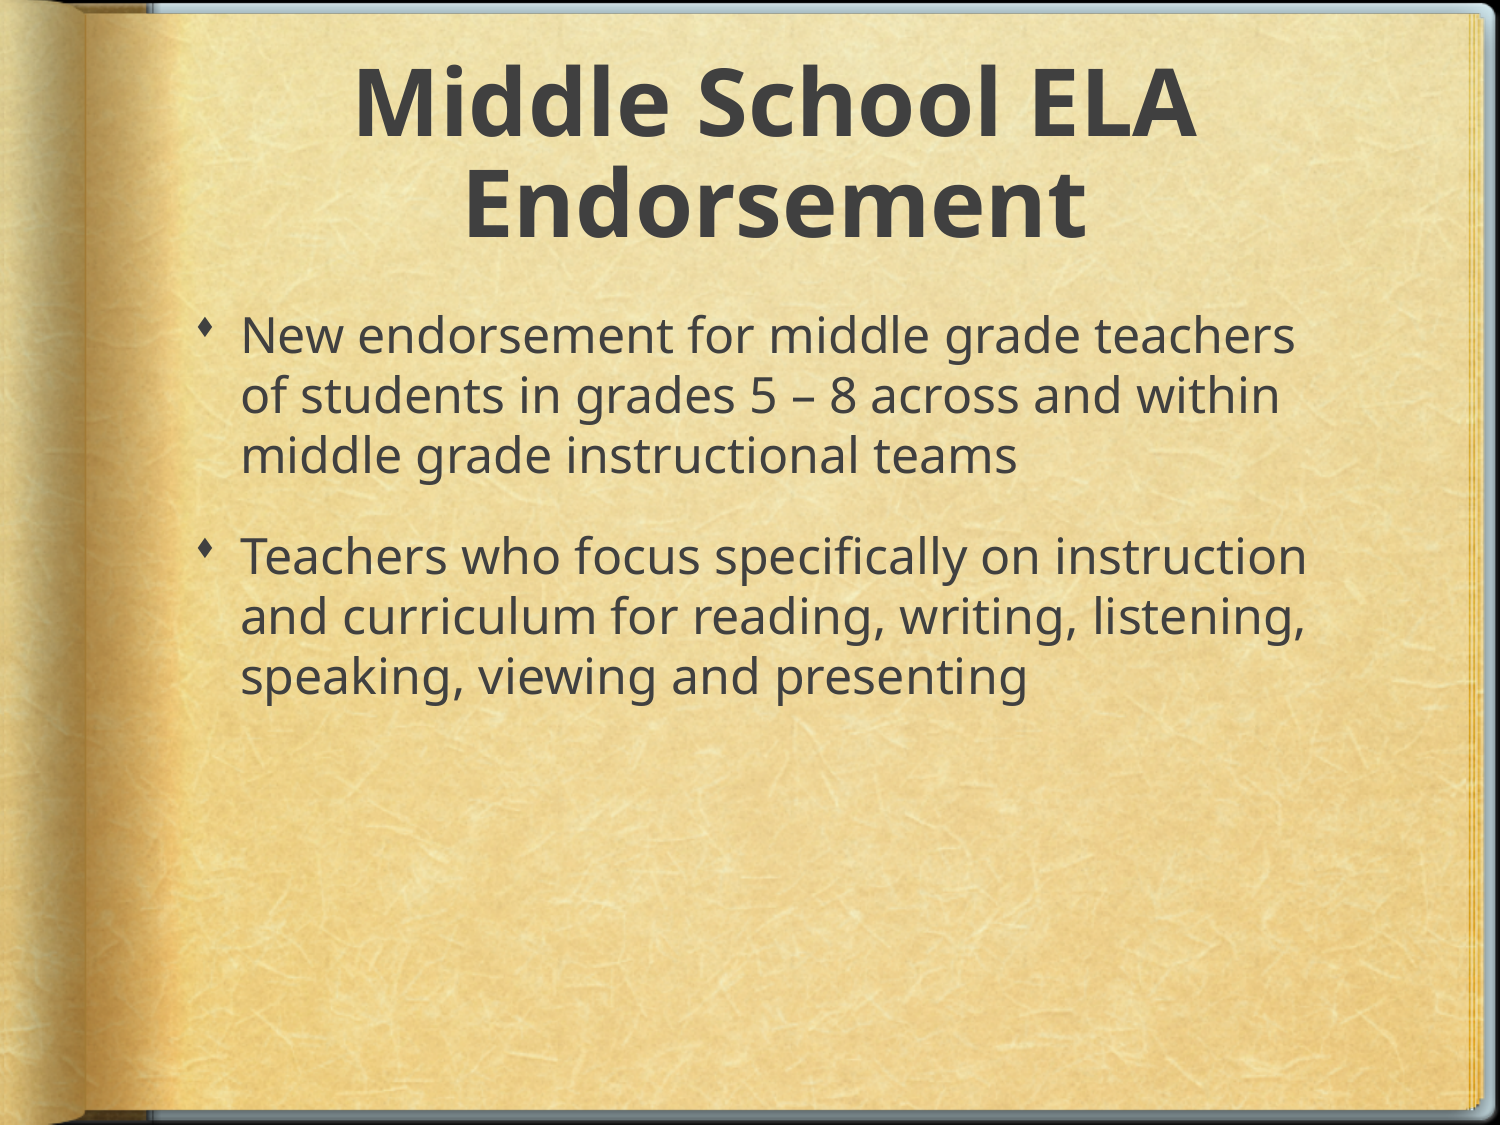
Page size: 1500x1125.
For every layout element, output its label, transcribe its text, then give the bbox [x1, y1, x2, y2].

title Middle School ELA Endorsement [178, 45, 1372, 265]
list New endorsement for middle grade teachers of students in grades 5 – 8 across and within middle grade instructional teams Teachers who focus specifically on instruction and curriculum for reading, writing, listening, speaking, viewing and presenting [178, 295, 1372, 1005]
picture [0, 0, 1500, 1125]
